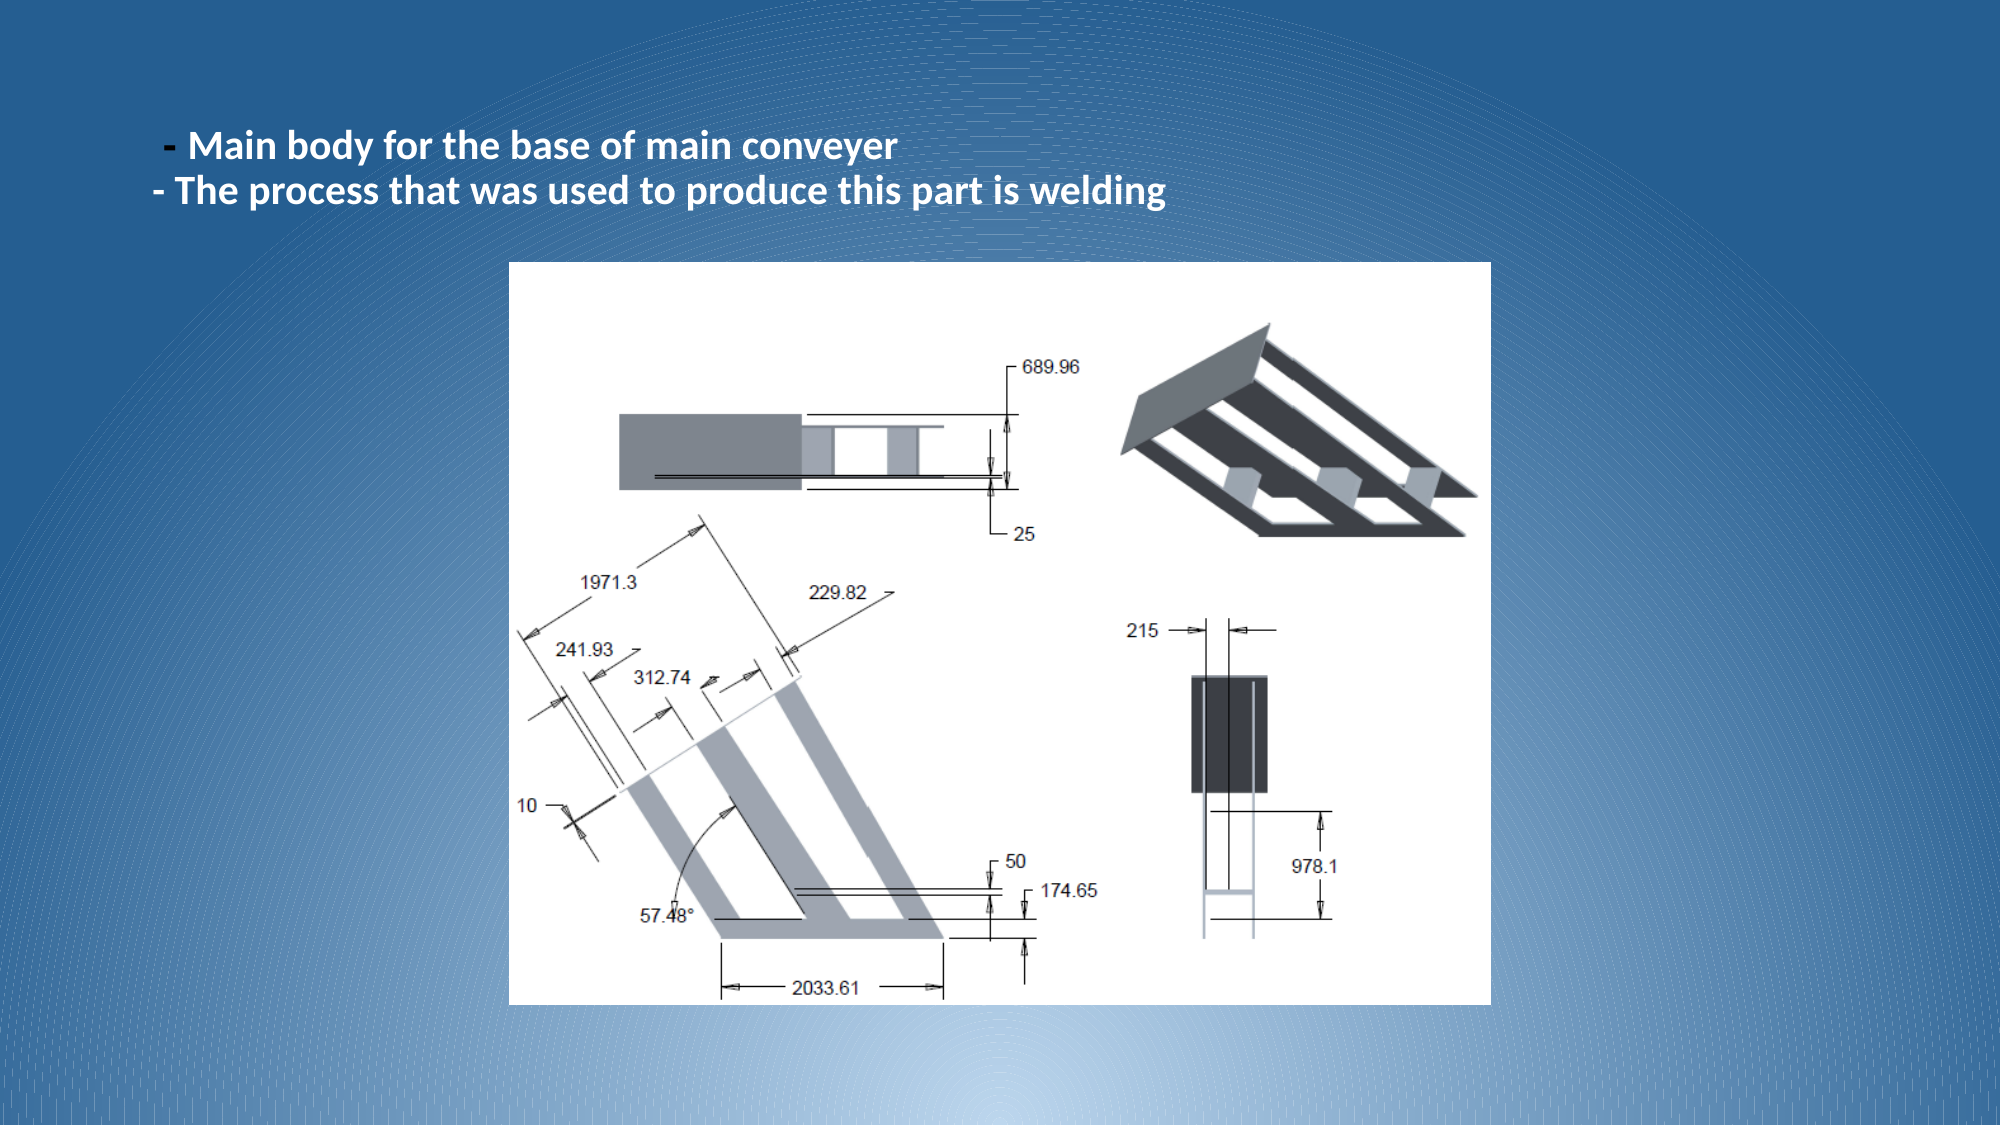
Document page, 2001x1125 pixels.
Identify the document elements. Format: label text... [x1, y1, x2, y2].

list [509, 262, 1491, 1005]
title - Main body for the base of main conveyer - The process that was used to produce this part is welding [137, 59, 1863, 278]
